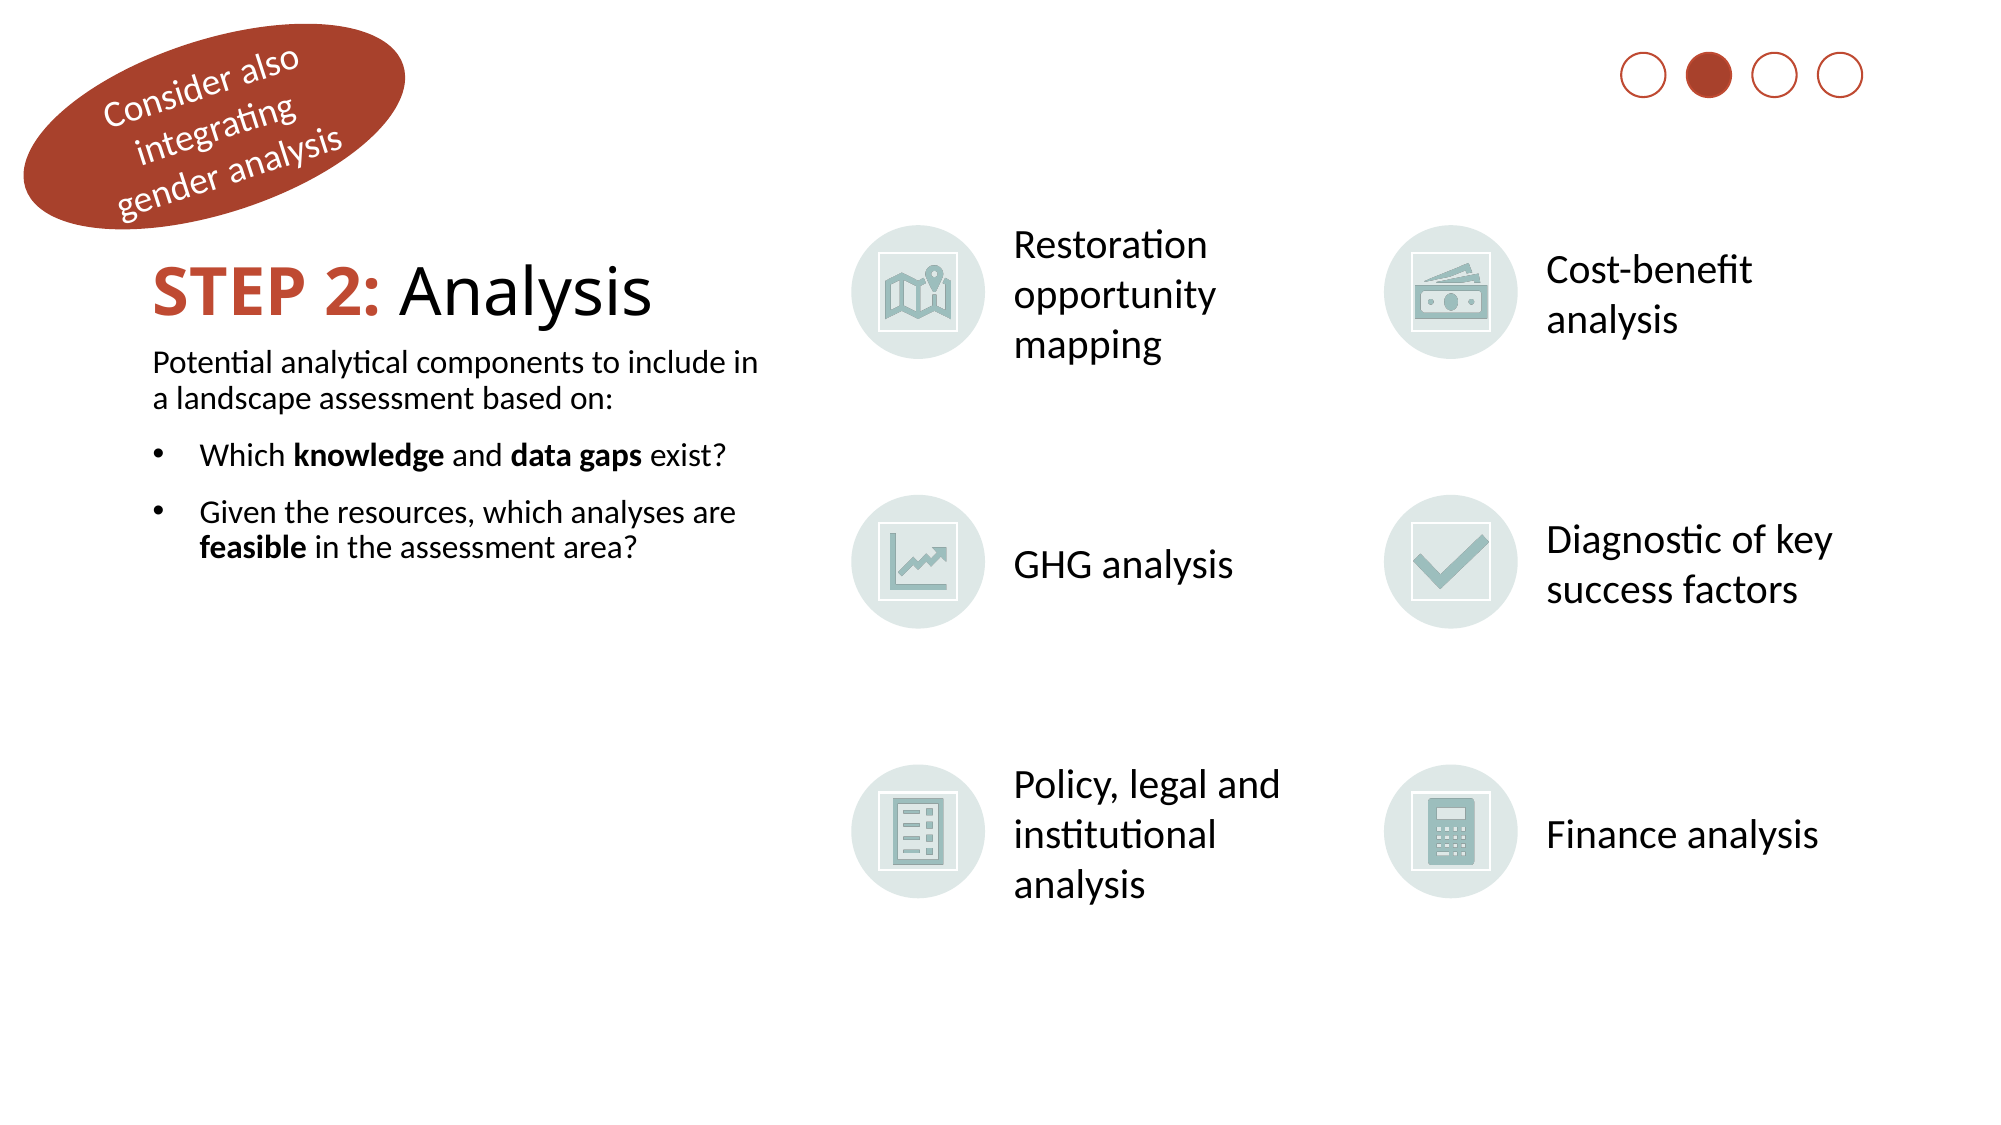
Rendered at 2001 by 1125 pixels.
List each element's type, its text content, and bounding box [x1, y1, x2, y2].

list Potential analytical components to include in a landscape assessment based on: Which knowledge and data gaps exist? Given the resources, which analyses are feasible in the assessment area? [137, 337, 783, 963]
text_box Consider also integrating gender analysis [23, 23, 406, 230]
title STEP 2: Analysis [137, 75, 783, 337]
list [850, 161, 1863, 962]
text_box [1621, 52, 1863, 98]
